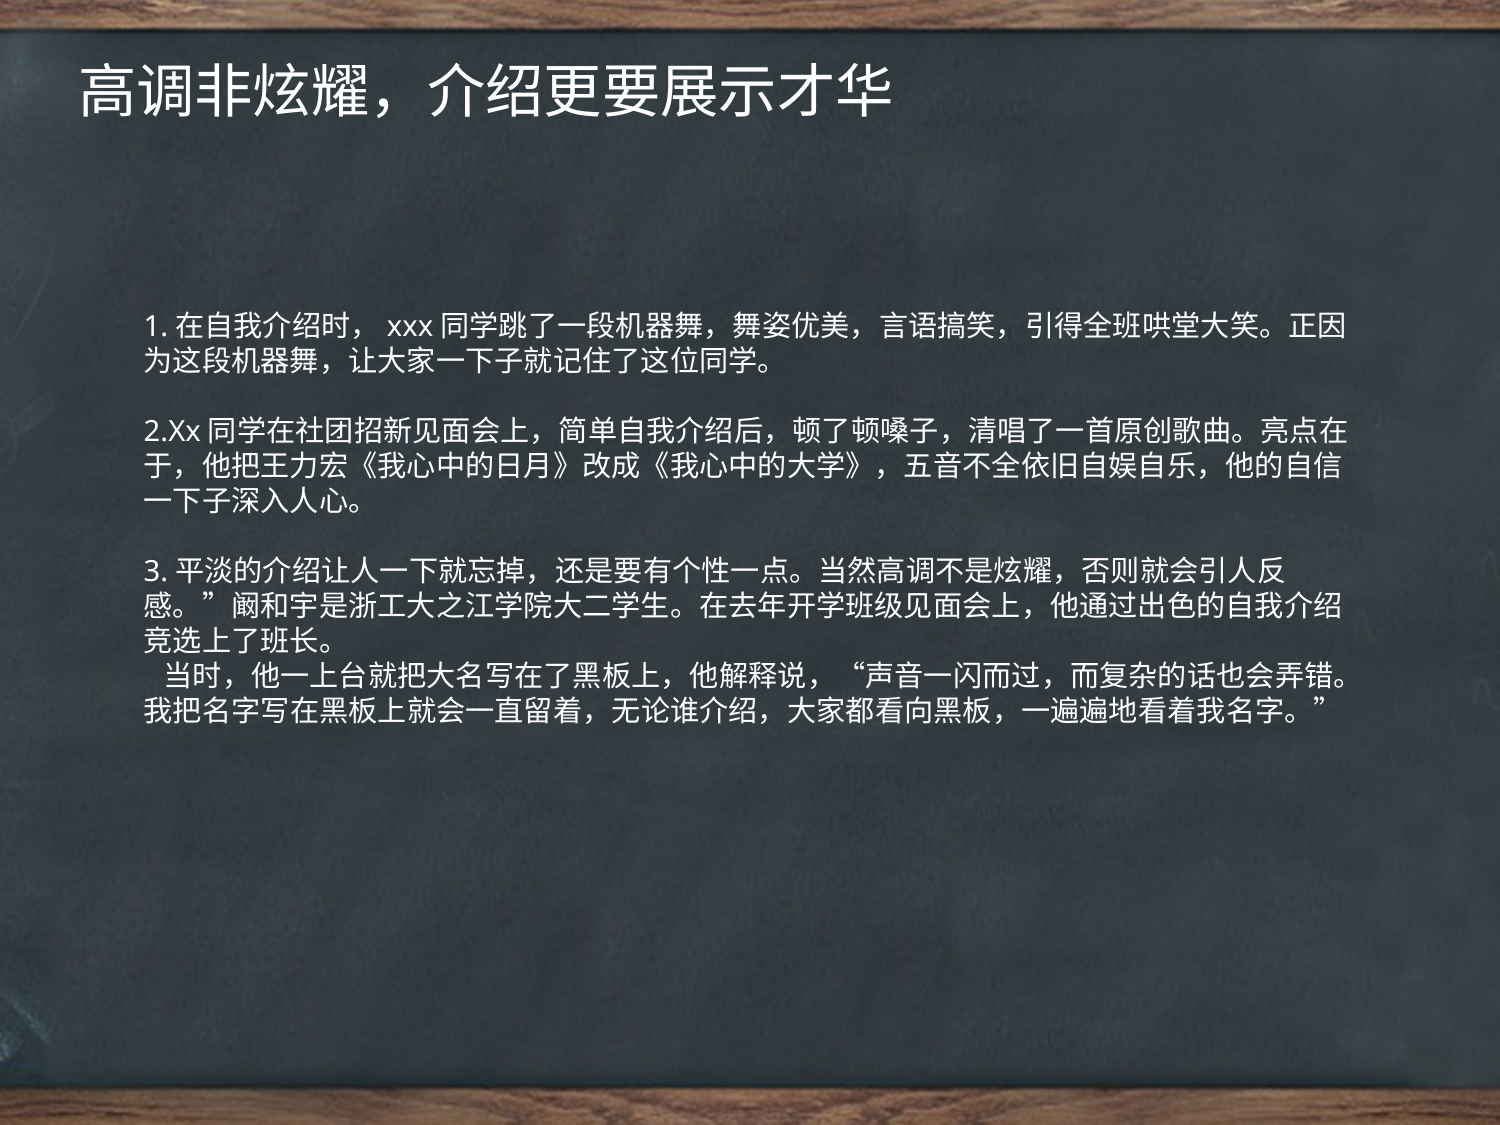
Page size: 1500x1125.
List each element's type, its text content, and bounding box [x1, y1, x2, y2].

text_box 1.在自我介绍时，xxx同学跳了一段机器舞，舞姿优美，言语搞笑，引得全班哄堂大笑。正因为这段机器舞，让大家一下子就记住了这位同学。 2.Xx同学在社团招新见面会上，简单自我介绍后，顿了顿嗓子，清唱了一首原创歌曲。亮点在于，他把王力宏《我心中的日月》改成《我心中的大学》，五音不全依旧自娱自乐，他的自信一下子深入人心。 3.平淡的介绍让人一下就忘掉，还是要有个性一点。当然高调不是炫耀，否则就会引人反感。”阚和宇是浙工大之江学院大二学生。在去年开学班级见面会上，他通过出色的自我介绍竞选上了班长。 当时，他一上台就把大名写在了黑板上，他解释说，“声音一闪而过，而复杂的话也会弄错。我把名字写在黑板上就会一直留着，无论谁介绍，大家都看向黑板，一遍遍地看着我名字。” [128, 299, 1383, 840]
text_box 高调非炫耀，介绍更要展示才华 [63, 46, 909, 132]
picture [0, 0, 1500, 1125]
